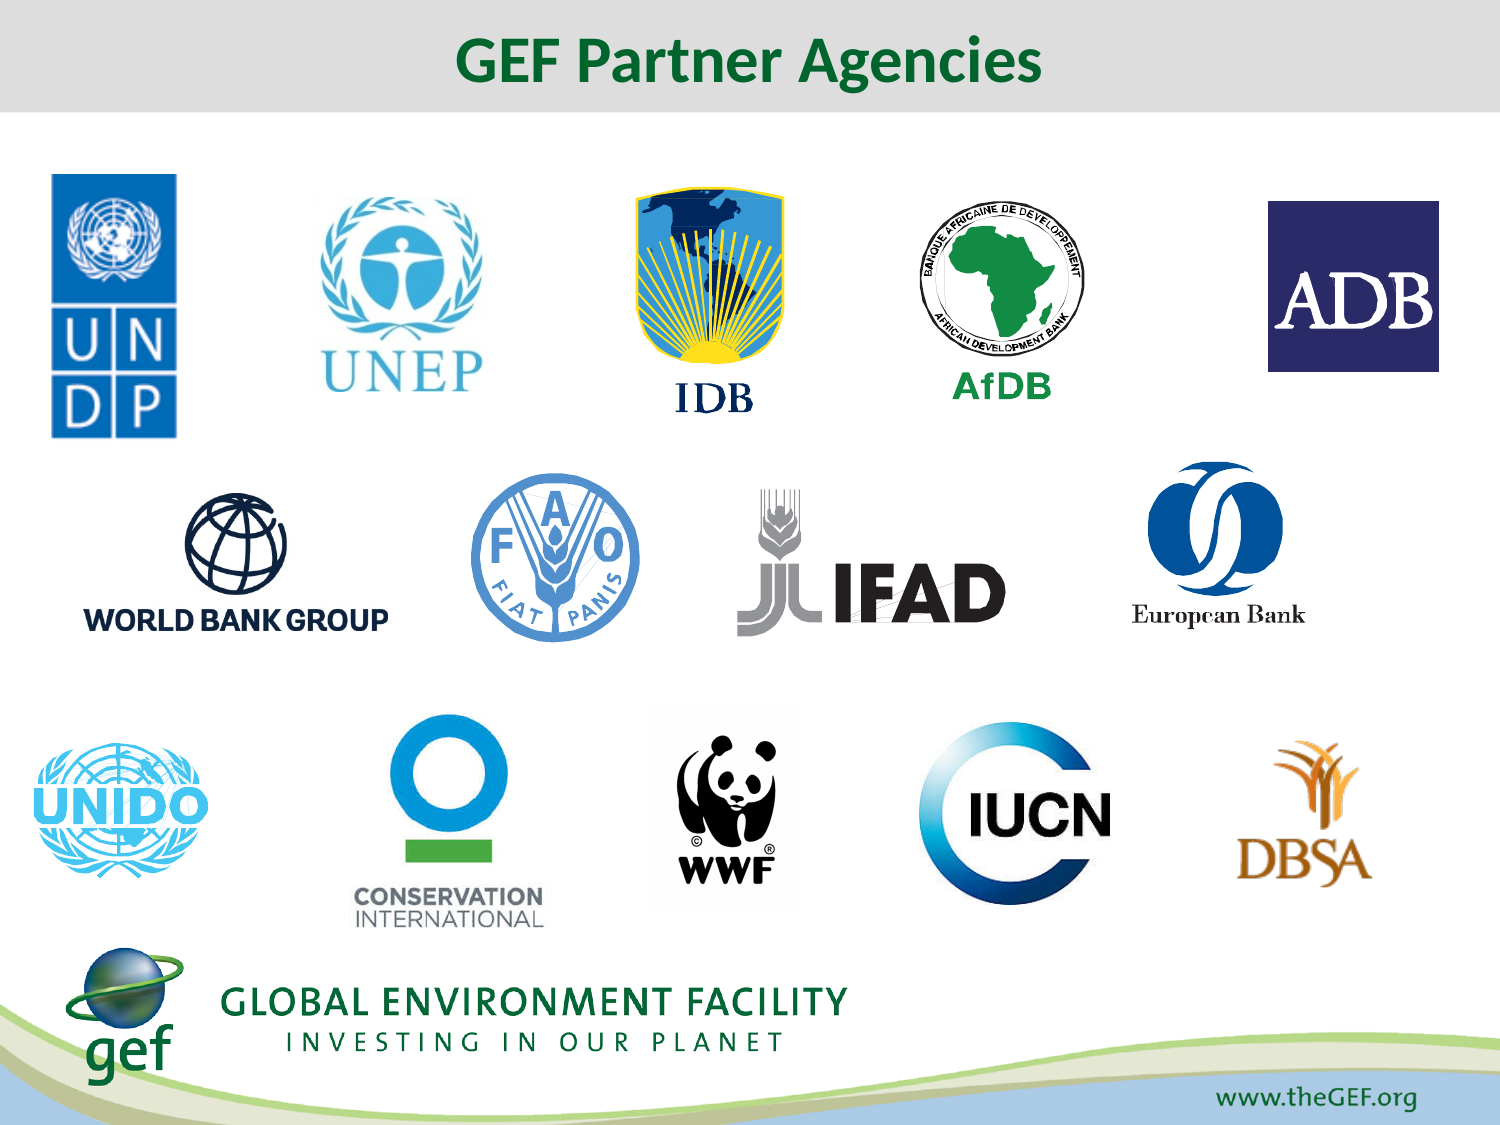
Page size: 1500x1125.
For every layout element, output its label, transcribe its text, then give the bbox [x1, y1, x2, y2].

picture [1267, 201, 1441, 375]
picture [1083, 461, 1355, 650]
picture [649, 708, 803, 912]
picture [470, 473, 641, 644]
picture [0, 713, 1500, 1125]
picture [1228, 735, 1379, 892]
picture [83, 493, 388, 632]
picture [737, 489, 1007, 638]
picture [49, 174, 179, 444]
picture [312, 197, 493, 392]
picture [635, 186, 786, 415]
text_box GEF Partner Agencies [0, 0, 1500, 113]
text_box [33, 723, 210, 889]
picture [919, 201, 1086, 401]
picture [919, 722, 1110, 905]
